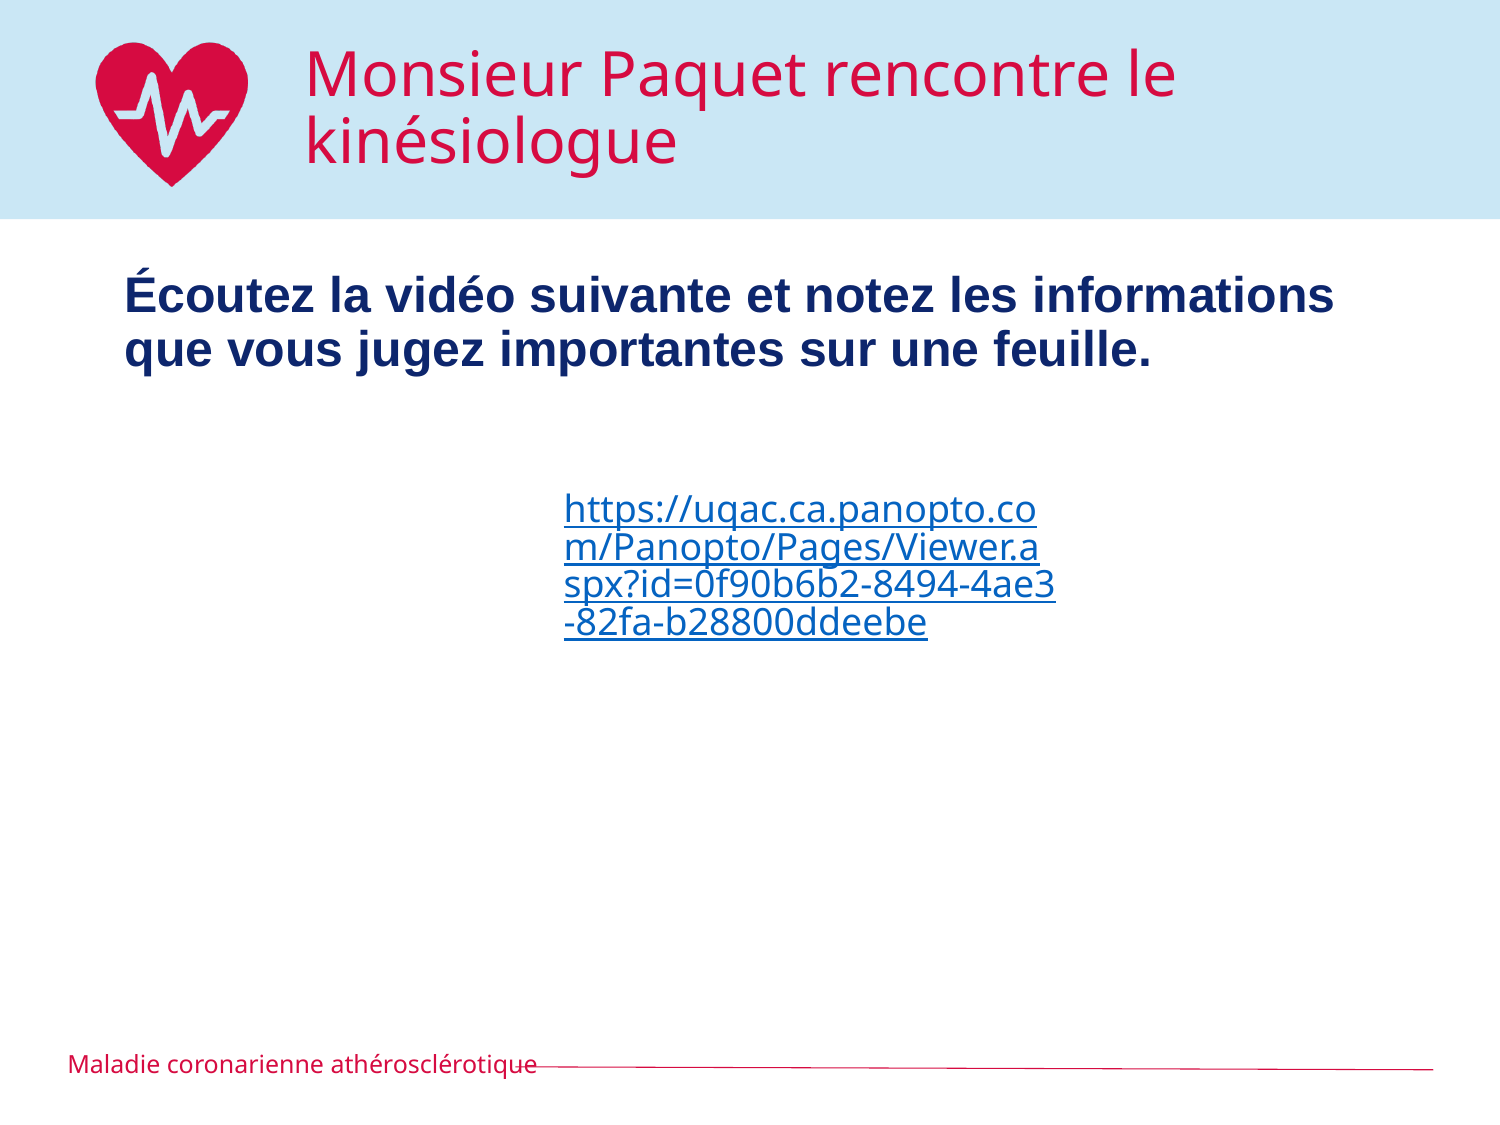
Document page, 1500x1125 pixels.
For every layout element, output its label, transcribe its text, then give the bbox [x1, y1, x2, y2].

title Monsieur Paquet rencontre le kinésiologue [289, 59, 1447, 160]
picture [64, 7, 279, 222]
text_box https://uqac.ca.panopto.com/Panopto/Pages/Viewer.aspx?id=0f90b6b2-8494-4ae3-82fa-b28800ddeebe [548, 477, 1071, 544]
text_box Écoutez la vidéo suivante et notez les informations que vous jugez importantes sur une feuille. [109, 261, 1401, 385]
